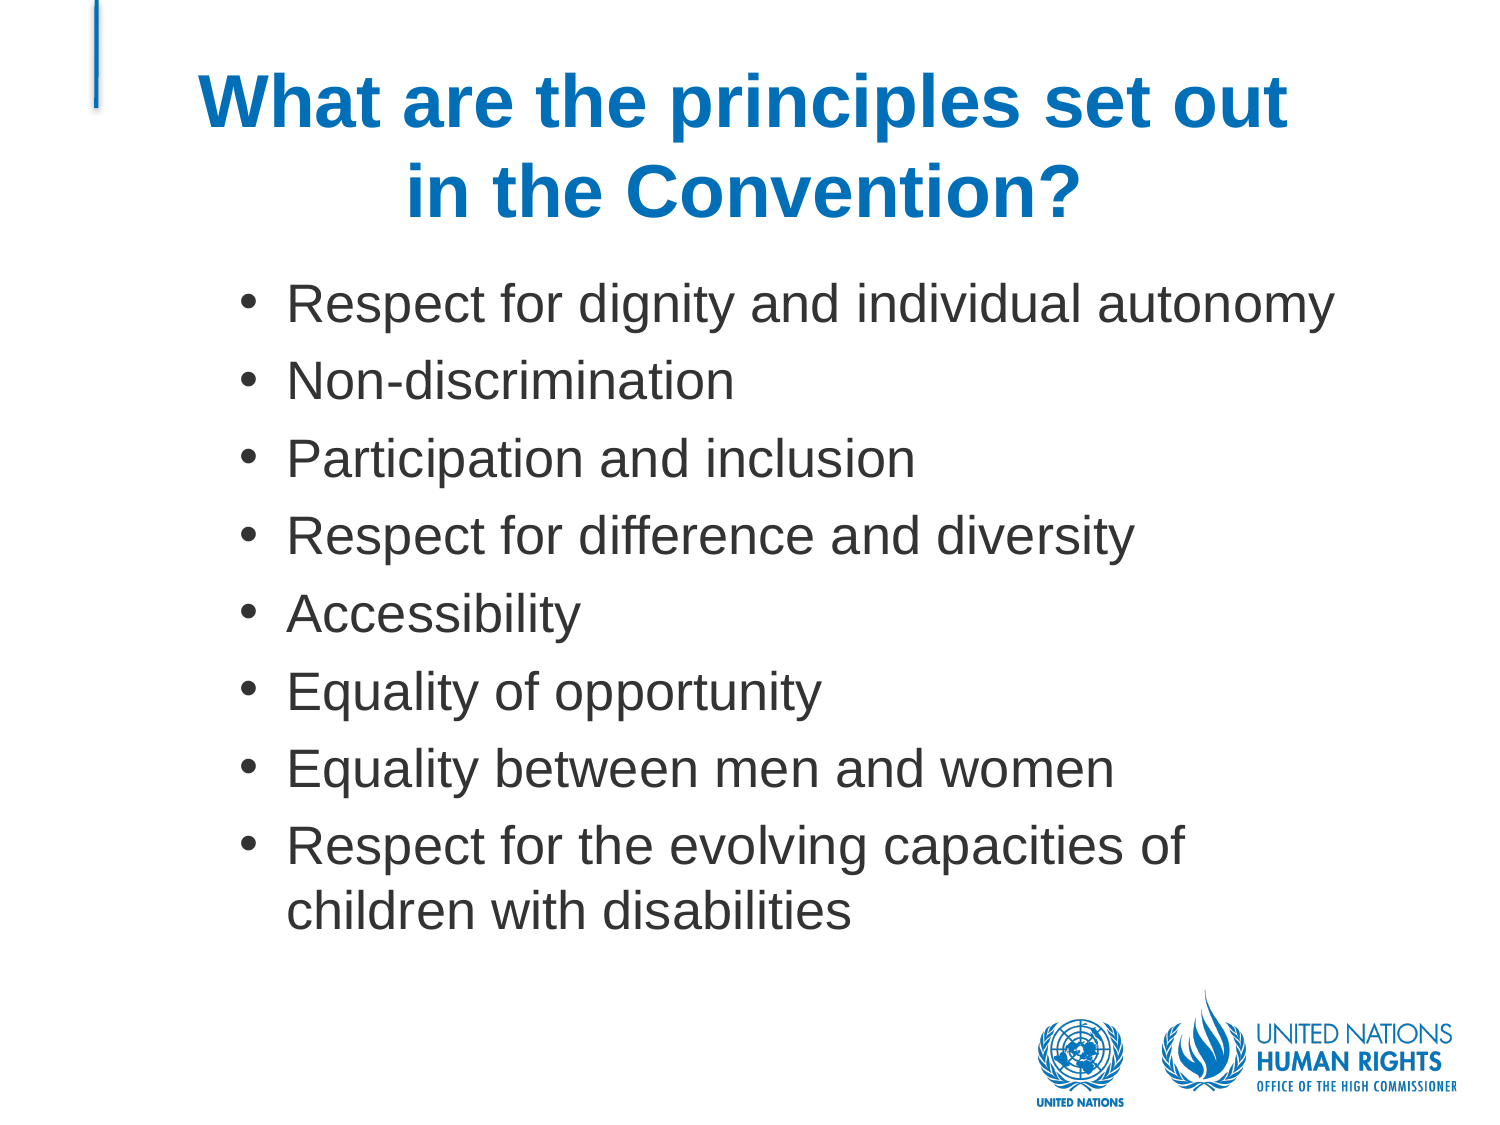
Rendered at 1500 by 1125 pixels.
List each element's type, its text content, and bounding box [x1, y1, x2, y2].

title What are the principles set out in the Convention? [52, 45, 1437, 224]
picture [1037, 990, 1457, 1107]
text_box Respect for dignity and individual autonomy Non-discrimination Participation and inclusion Respect for difference and diversity Accessibility Equality of opportunity Equality between men and women Respect for the evolving capacities of children with disabilities [166, 260, 1354, 980]
